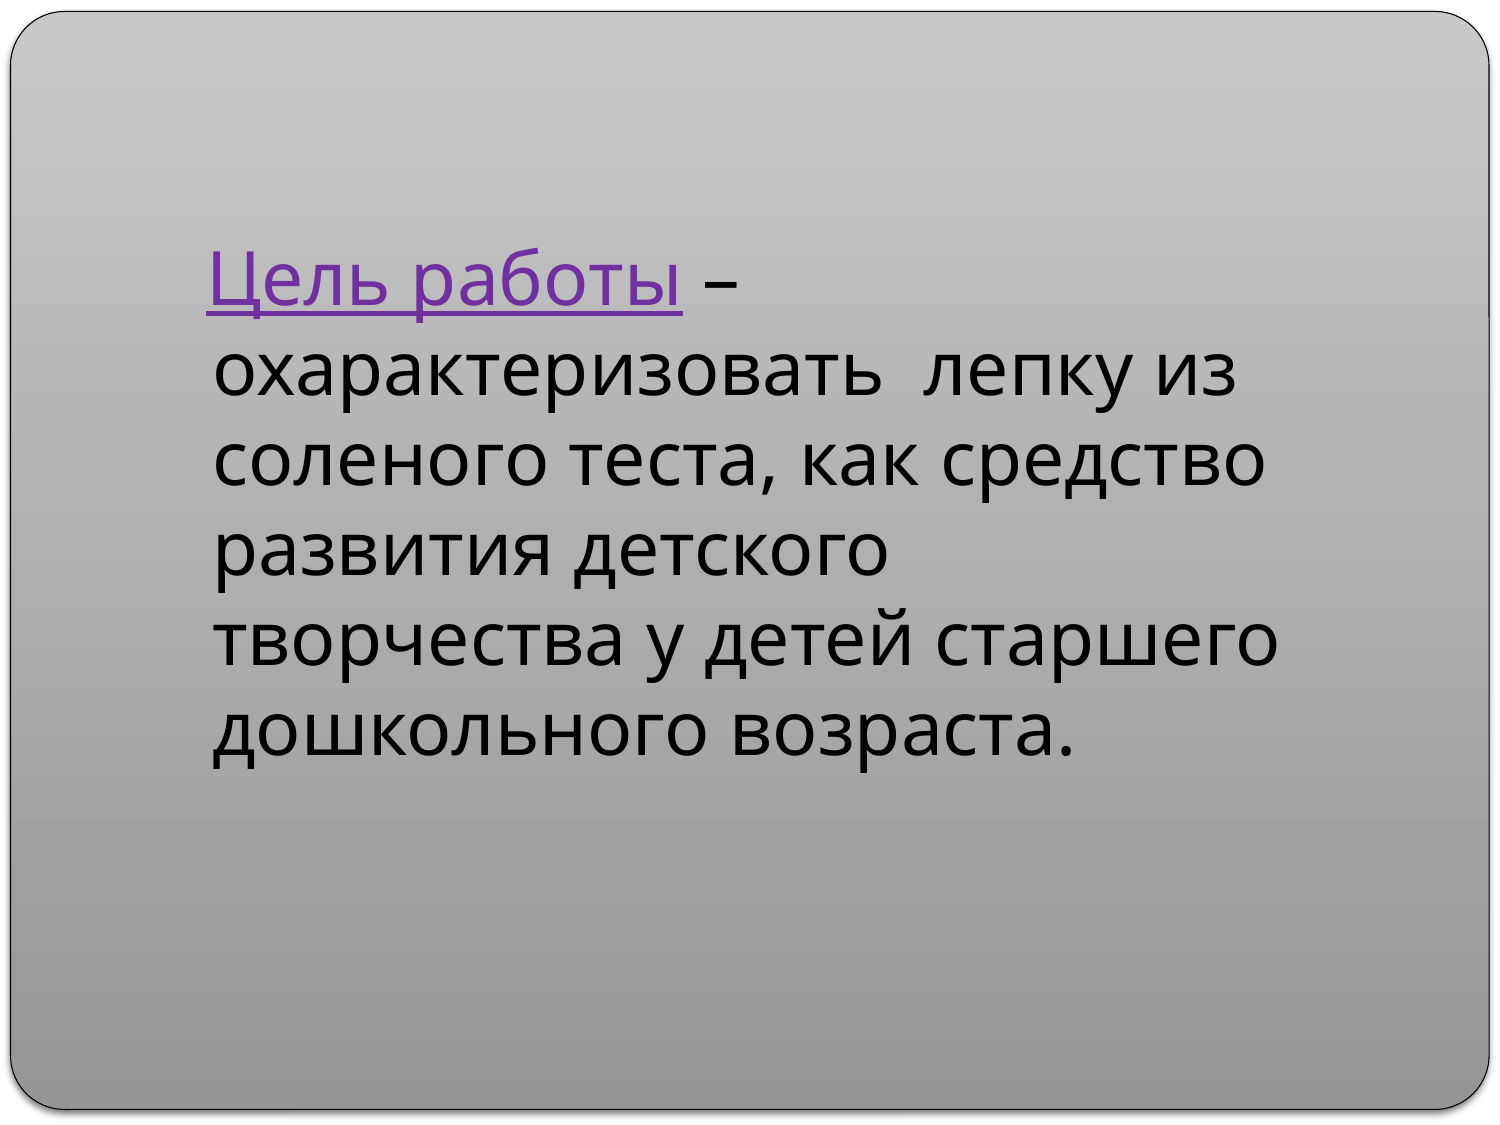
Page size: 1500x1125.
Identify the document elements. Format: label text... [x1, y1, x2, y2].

list Цель работы – охарактеризовать лепку из соленого теста, как средство развития детского творчества у детей старшего дошкольного возраста. [152, 222, 1322, 973]
